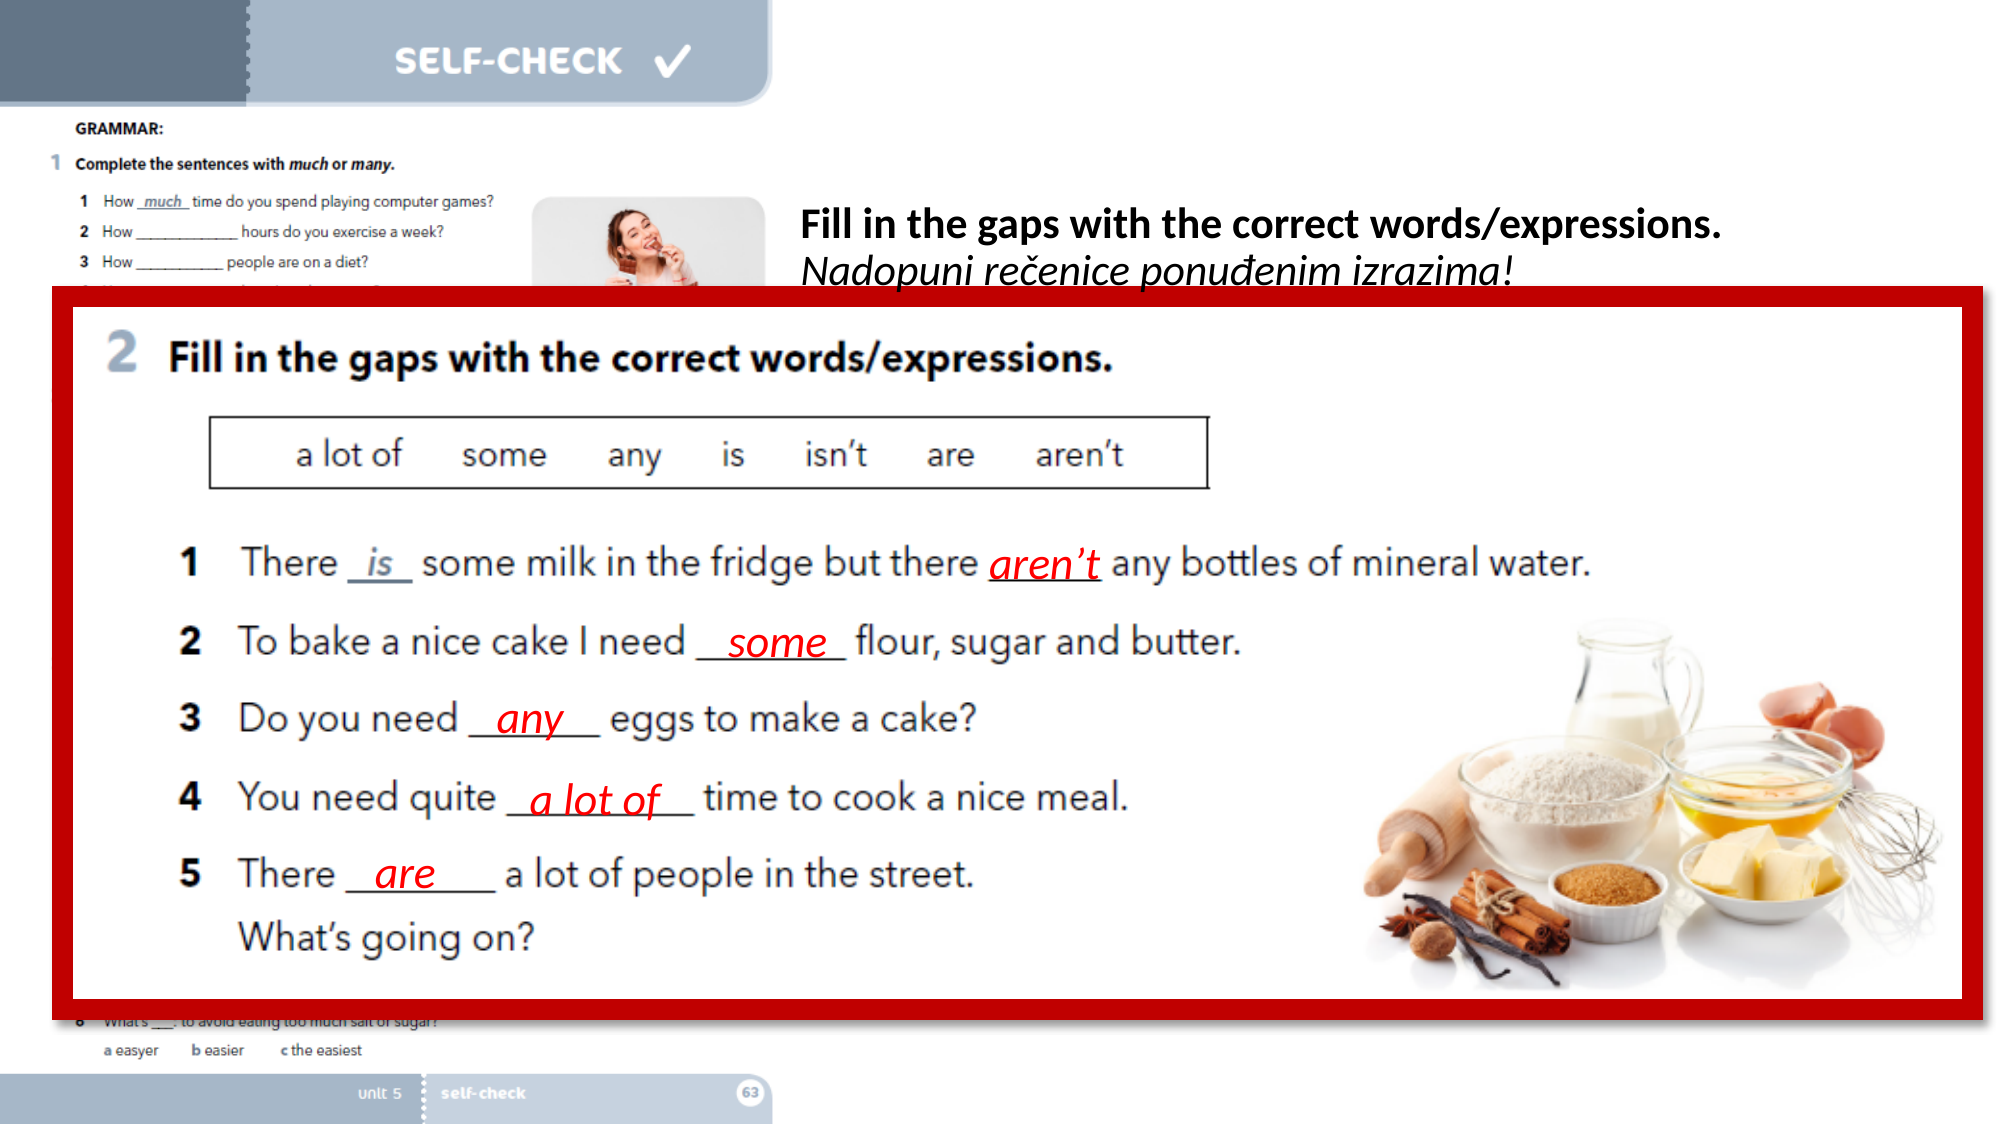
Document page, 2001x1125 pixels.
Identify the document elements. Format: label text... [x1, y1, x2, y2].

picture [0, 0, 1962, 1124]
text_box Fill in the gaps with the correct words/expressions. Nadopuni rečenice ponuđenim izrazima! [841, 193, 1910, 307]
